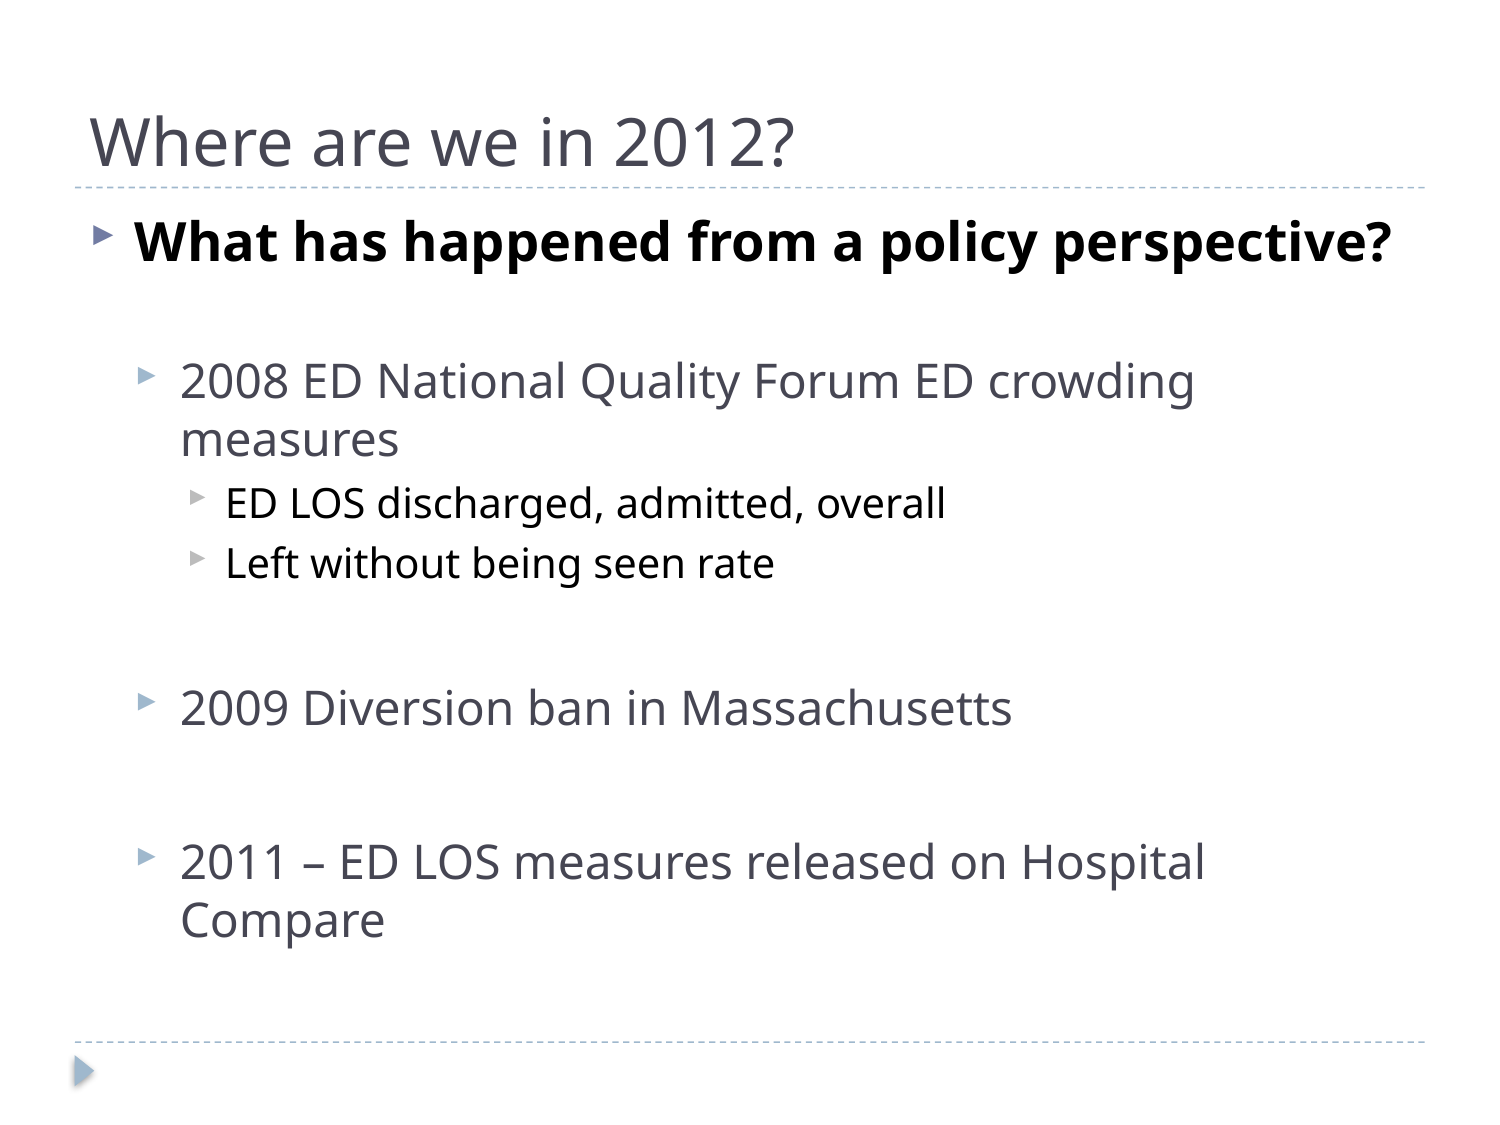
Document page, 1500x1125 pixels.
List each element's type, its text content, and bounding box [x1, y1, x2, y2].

list What has happened from a policy perspective? 2008 ED National Quality Forum ED crowding measures ED LOS discharged, admitted, overall Left without being seen rate 2009 Diversion ban in Massachusetts 2011 – ED LOS measures released on Hospital Compare [75, 200, 1425, 1010]
title Where are we in 2012? [75, 24, 1425, 188]
